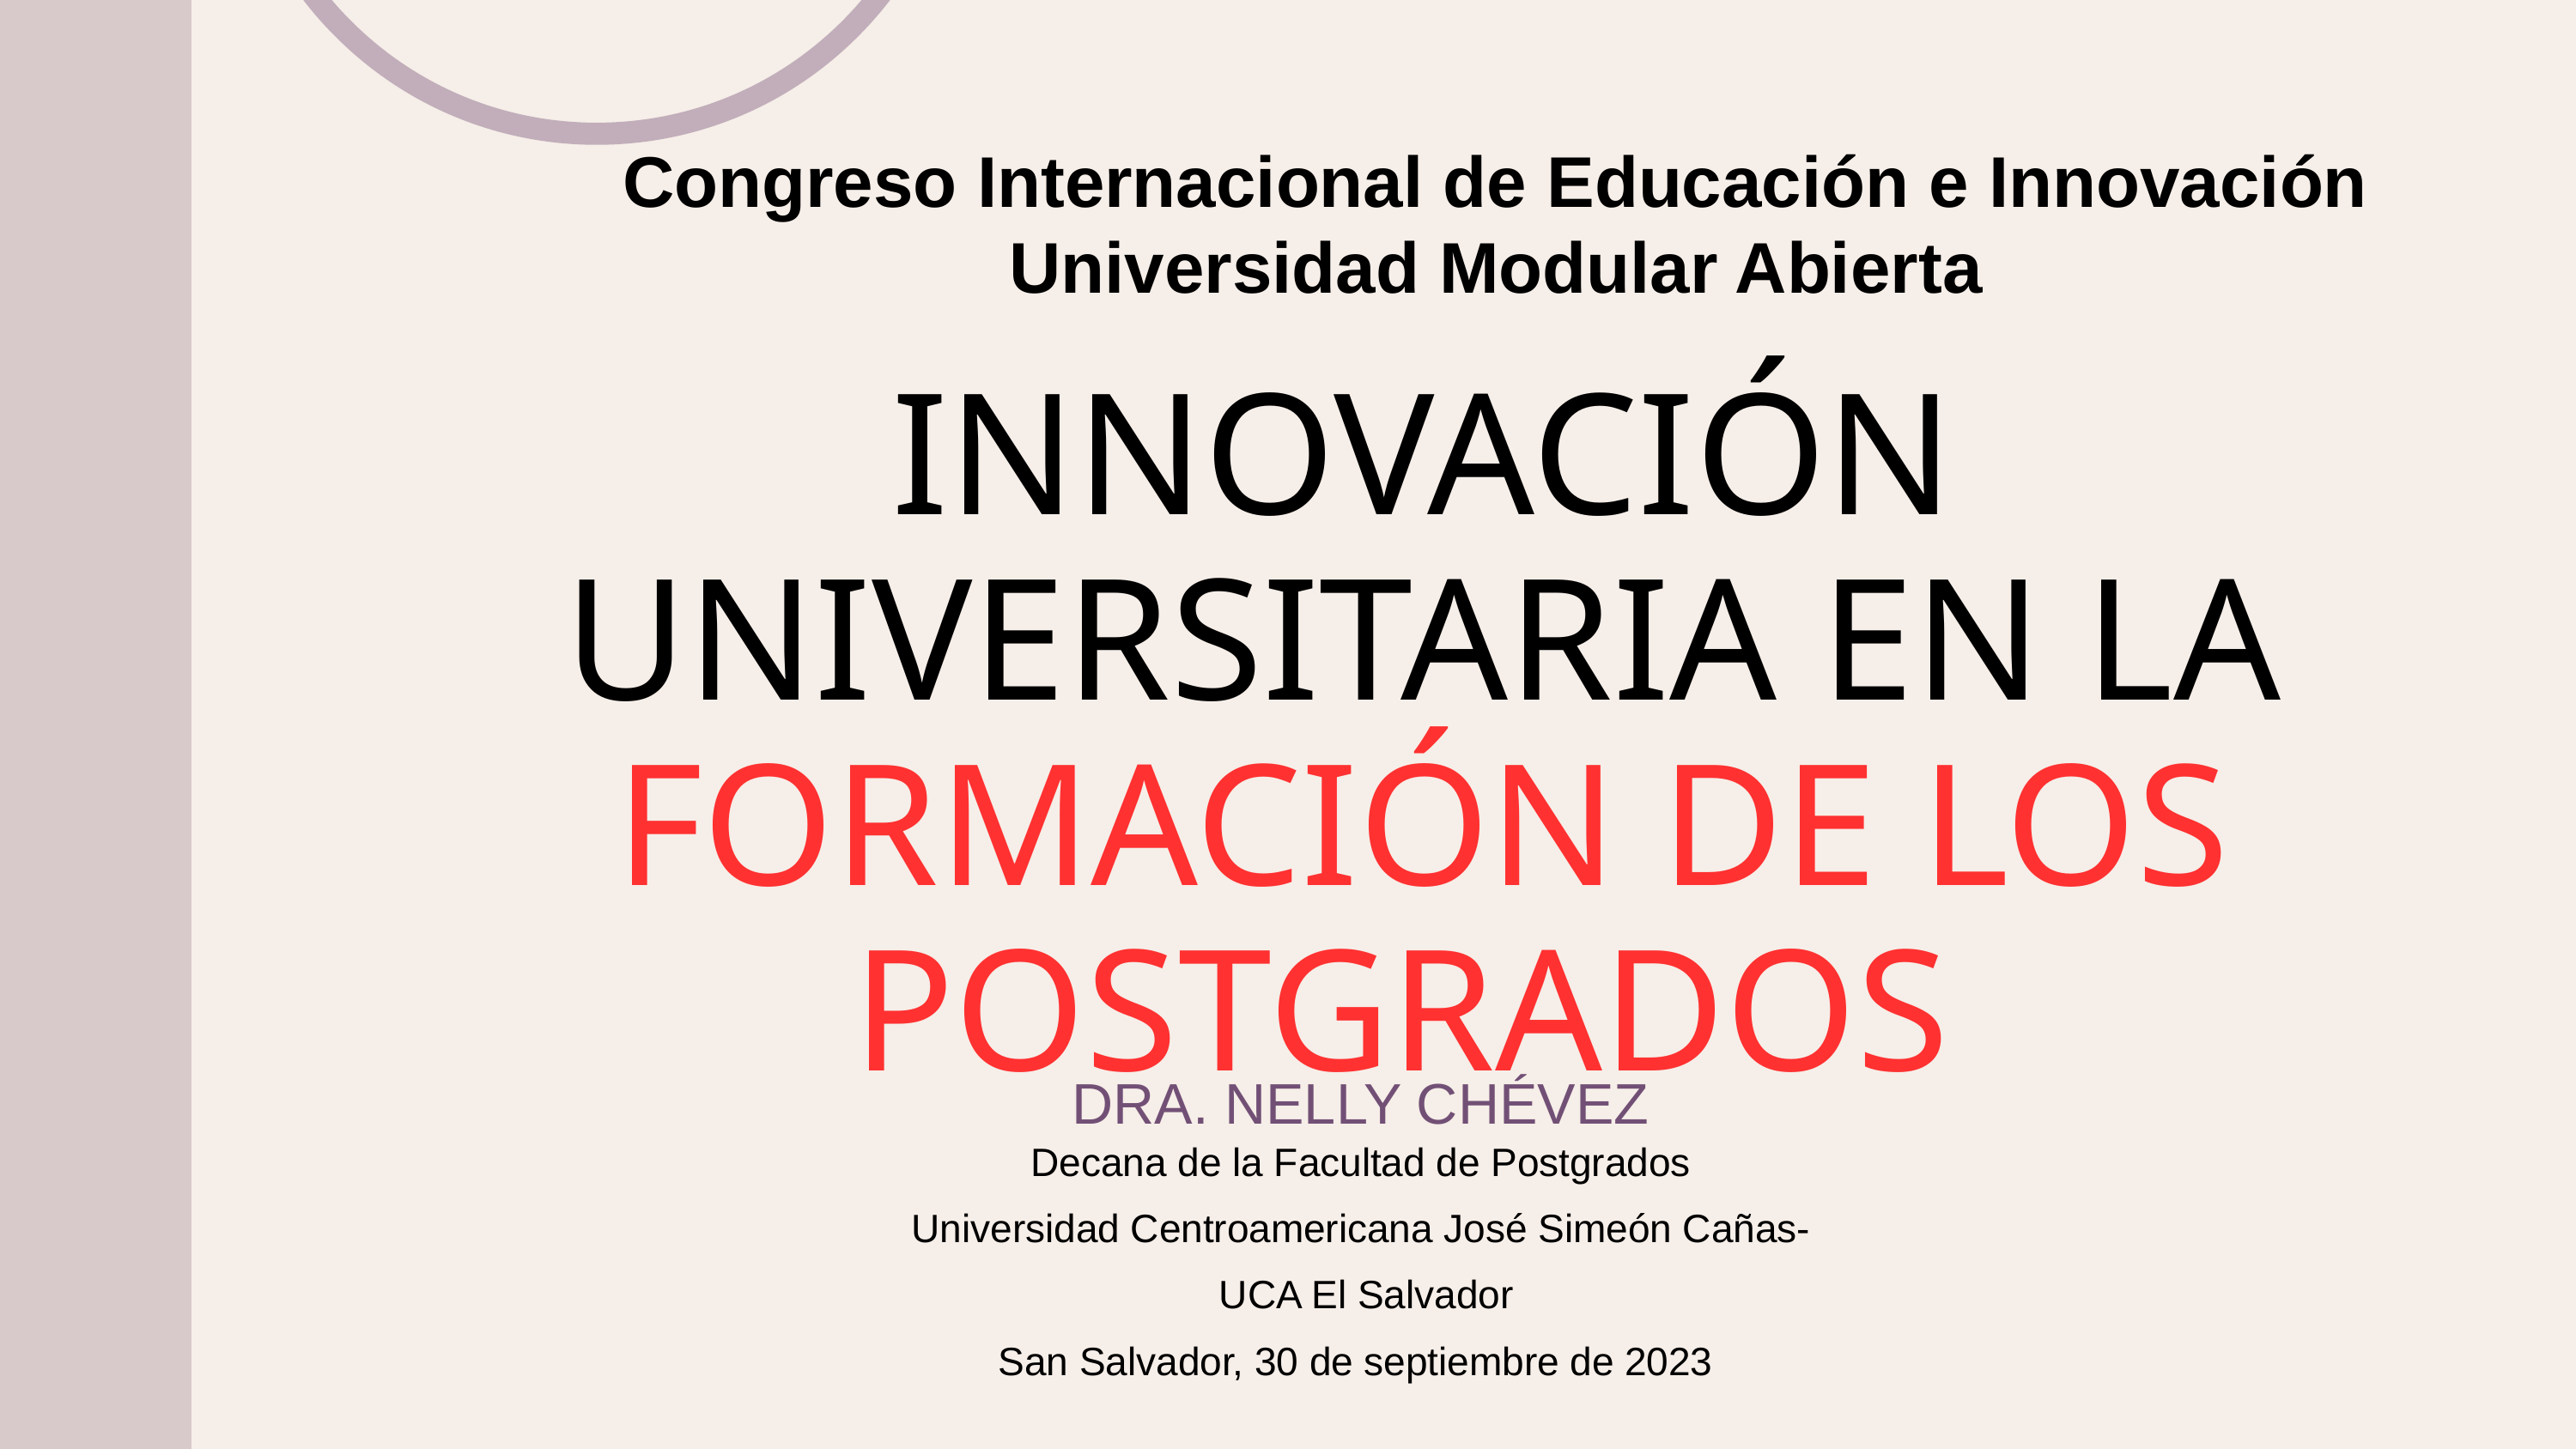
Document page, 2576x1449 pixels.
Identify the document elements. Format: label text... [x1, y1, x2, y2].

text_box Decana de la Facultad de Postgrados Universidad Centroamericana José Simeón Cañas- UCA El Salvador San Salvador, 30 de septiembre de 2023 [783, 1118, 1939, 1384]
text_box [0, 0, 282, 1449]
text_box DRA. NELLY CHÉVEZ [447, 1016, 2275, 1137]
text_box [303, 0, 890, 136]
text_box Congreso Internacional de Educación e Innovación Universidad Modular Abierta [503, 136, 2488, 308]
text_box INNOVACIÓN UNIVERSITARIA EN LA FORMACIÓN DE LOS POSTGRADOS [377, 366, 2469, 1109]
